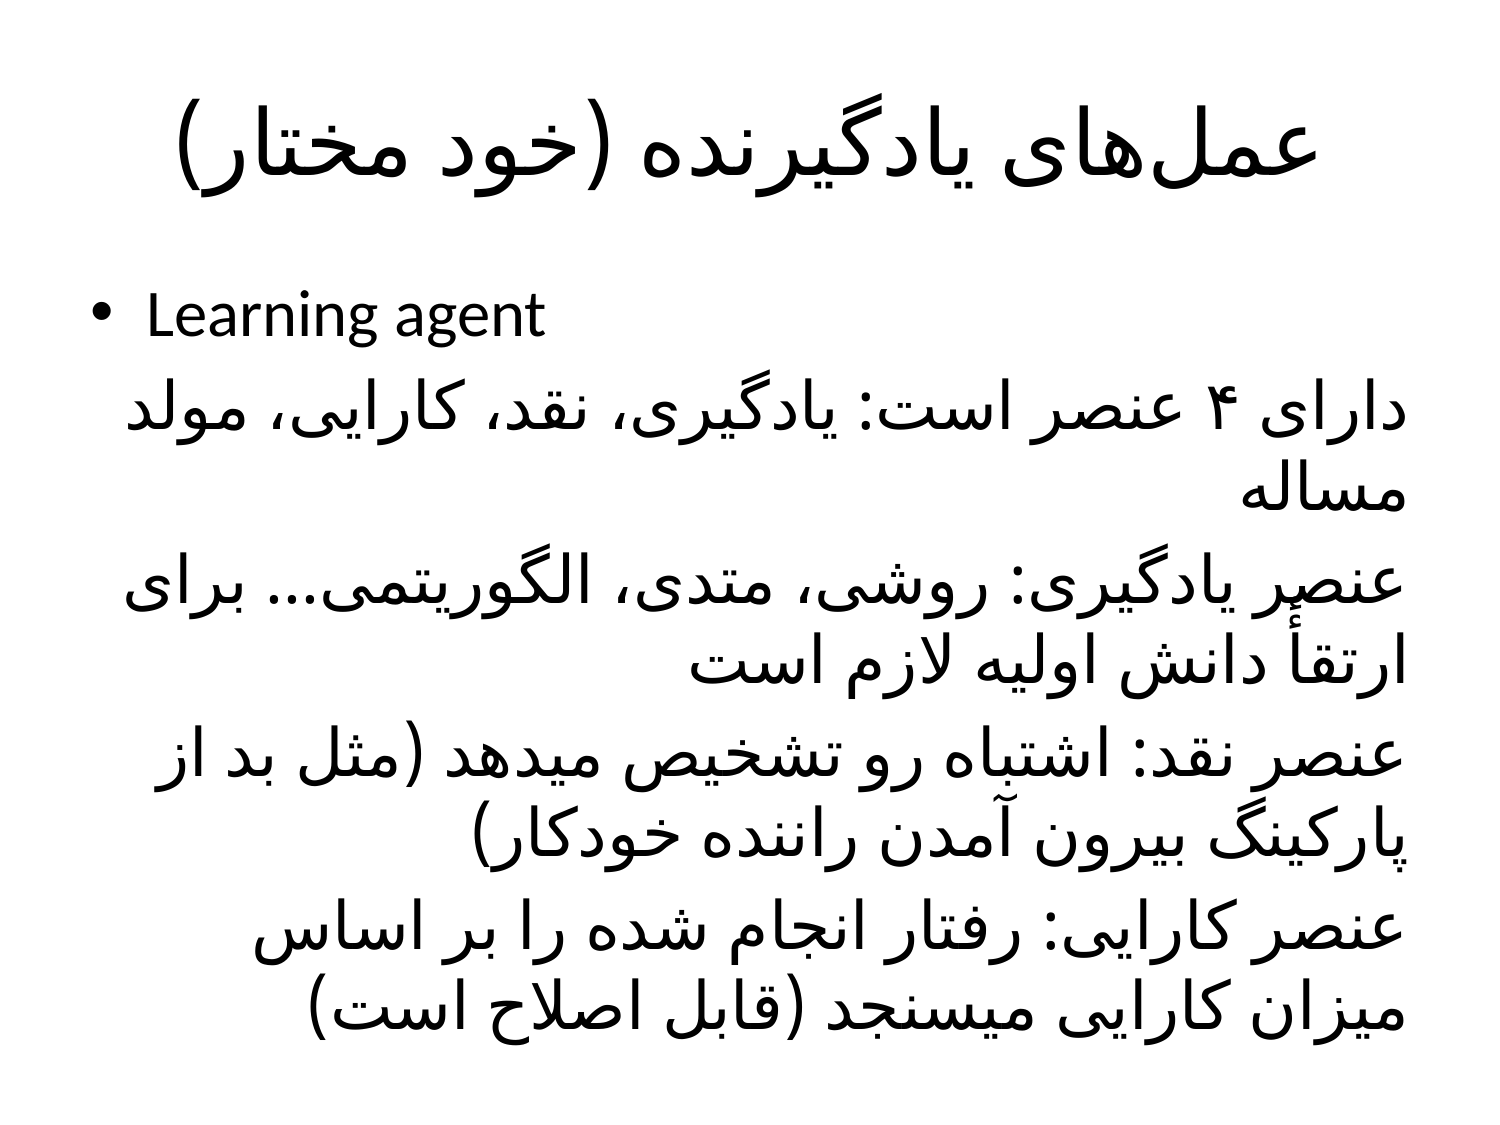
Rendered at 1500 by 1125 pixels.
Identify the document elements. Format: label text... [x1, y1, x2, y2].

title عمل‌های یادگیرنده (خود مختار) [75, 45, 1425, 233]
list Learning agent دارای ۴ عنصر است: یادگیری، نقد، کارایی، مولد مساله عنصر یادگیری: روشی‌، متدی، الگوریتمی... برای ارتقأٔ دانش اولیه‌ لازم است عنصر نقد: اشتباه رو تشخیص میدهد (مثل بد از پارکینگ بیرون آمدن راننده خودکار) عنصر کارایی: رفتار انجام شده را بر اساس میزان کارایی میسنجد (قابل اصلاح است) [75, 262, 1425, 1005]
